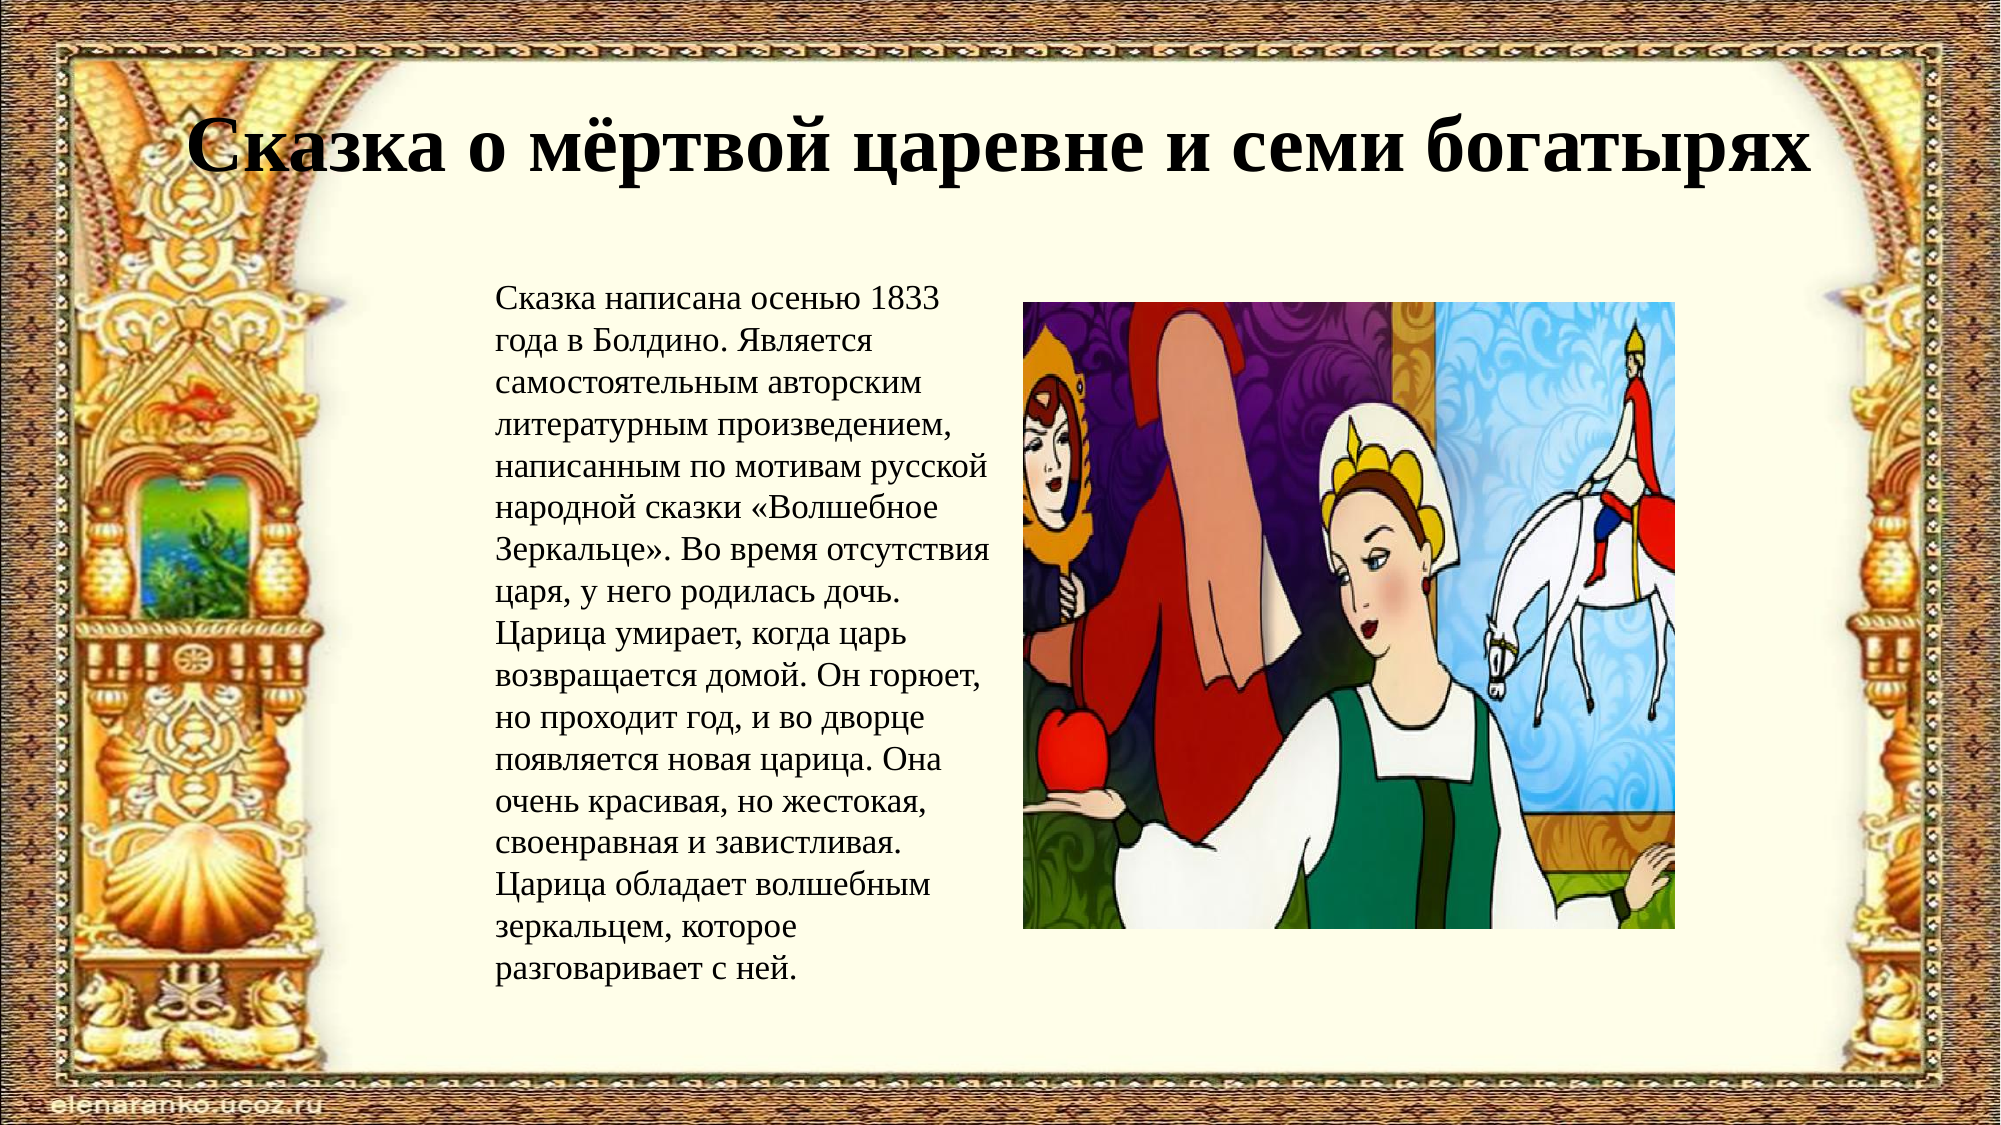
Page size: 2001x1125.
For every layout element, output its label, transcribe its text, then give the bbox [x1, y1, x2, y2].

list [1023, 302, 1676, 929]
picture [0, 0, 2001, 1125]
title Сказка о мёртвой царевне и семи богатырях [99, 45, 1900, 233]
list Сказка написана осенью 1833 года в Болдино. Является самостоятельным авторским литературным произведением, написанным по мотивам русской народной сказки «Волшебное Зеркальце». Во время отсутствия царя, у него родилась дочь. Царица умирает, когда царь возвращается домой. Он горюет, но проходит год, и во дворце появляется новая царица. Она очень красивая, но жестокая, своенравная и завистливая. Царица обладает волшебным зеркальцем, которое разговаривает с ней. [480, 267, 1024, 1005]
